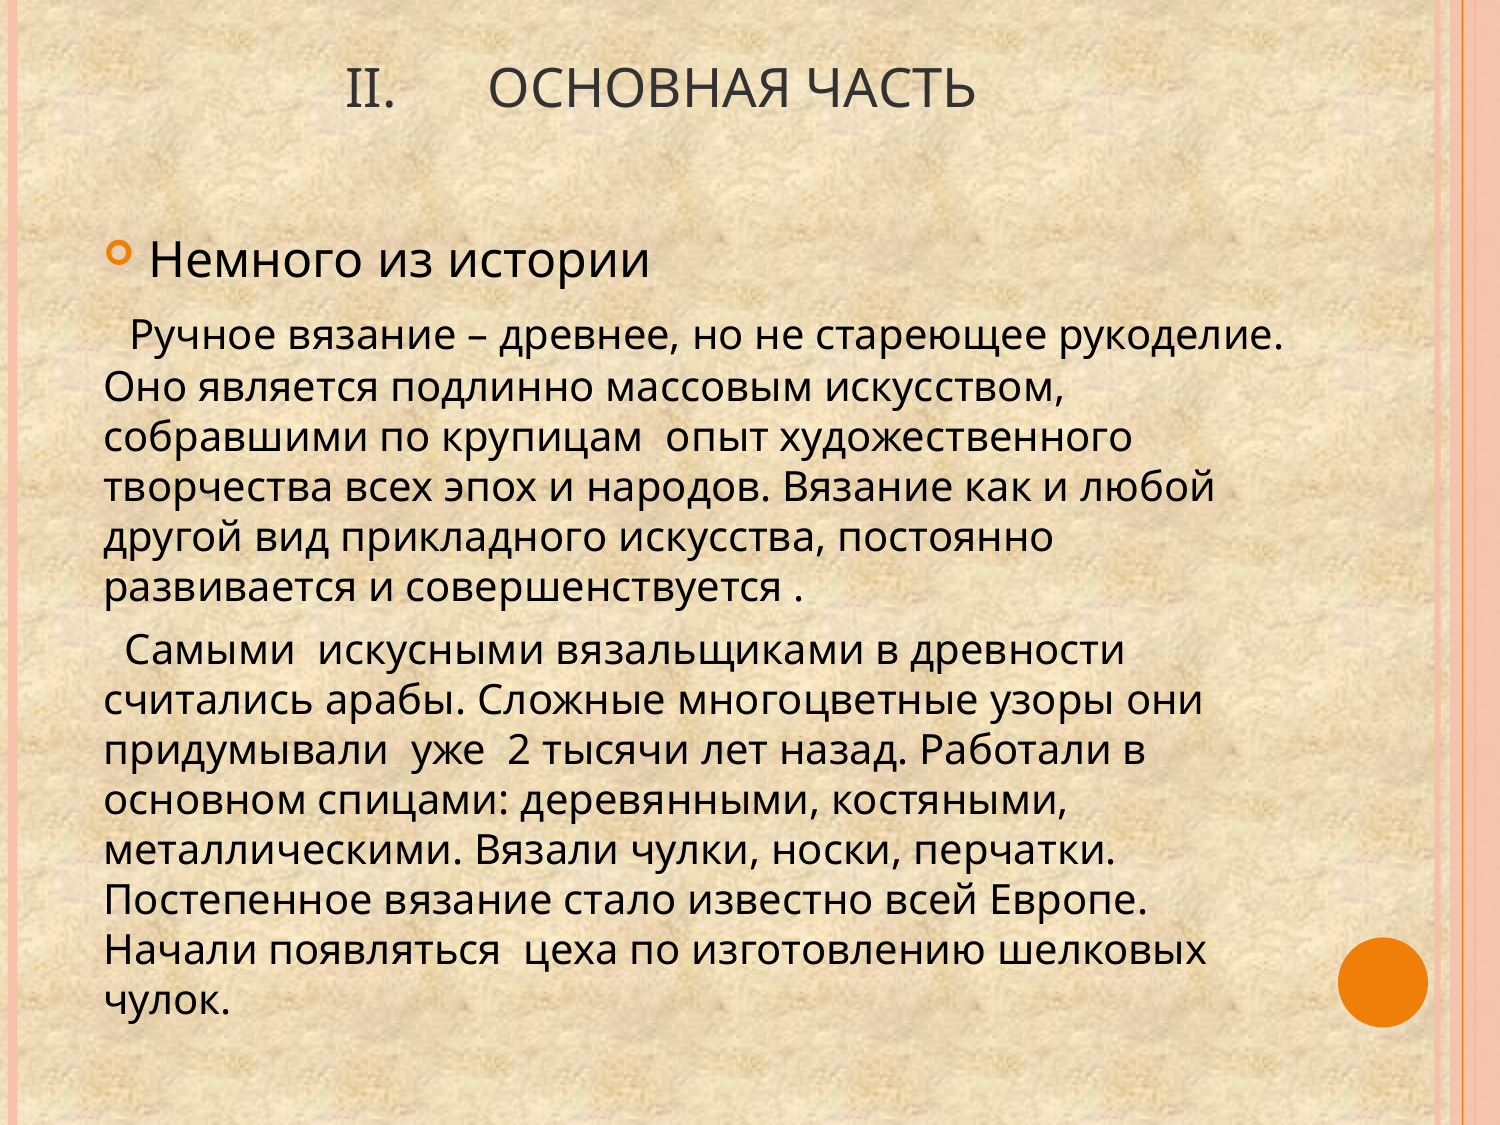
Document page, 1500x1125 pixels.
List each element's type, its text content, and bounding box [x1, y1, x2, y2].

picture [0, 0, 7, 1125]
picture [18, 0, 1434, 1125]
list Немного из истории Ручное вязание – древнее, но не стареющее рукоделие. Оно является подлинно массовым искусством, собравшими по крупицам опыт художественного творчества всех эпох и народов. Вязание как и любой другой вид прикладного искусства, постоянно развивается и совершенствуется . Самыми искусными вязальщиками в древности считались арабы. Сложные многоцветные узоры они придумывали уже 2 тысячи лет назад. Работали в основном спицами: деревянными, костяными, металлическими. Вязали чулки, носки, перчатки. Постепенное вязание стало известно всей Европе. Начали появляться цеха по изготовлению шелковых чулок. [88, 219, 1314, 984]
title Основная часть [75, 45, 1300, 126]
picture [1441, 0, 1449, 1125]
